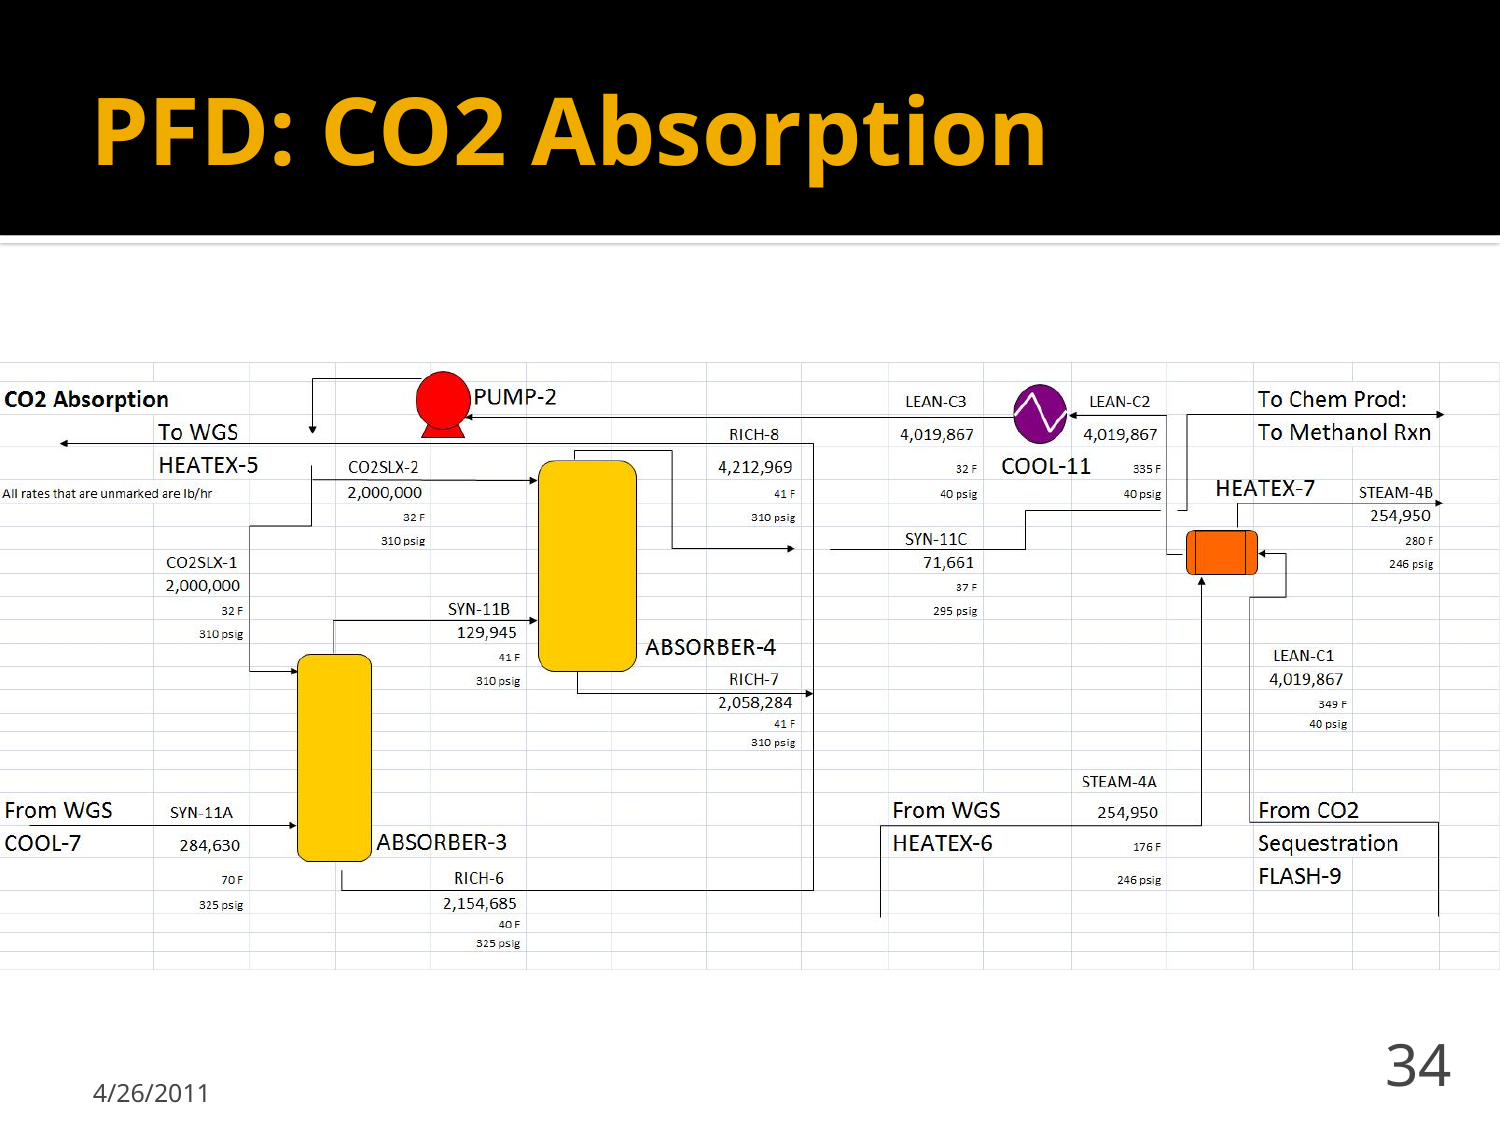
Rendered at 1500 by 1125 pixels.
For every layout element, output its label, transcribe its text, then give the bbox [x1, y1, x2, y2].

slide_number 34 [1345, 1062, 1467, 1108]
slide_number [75, 1062, 425, 1108]
picture [0, 362, 1500, 970]
title PFD: CO2 Absorption [75, 25, 1425, 231]
